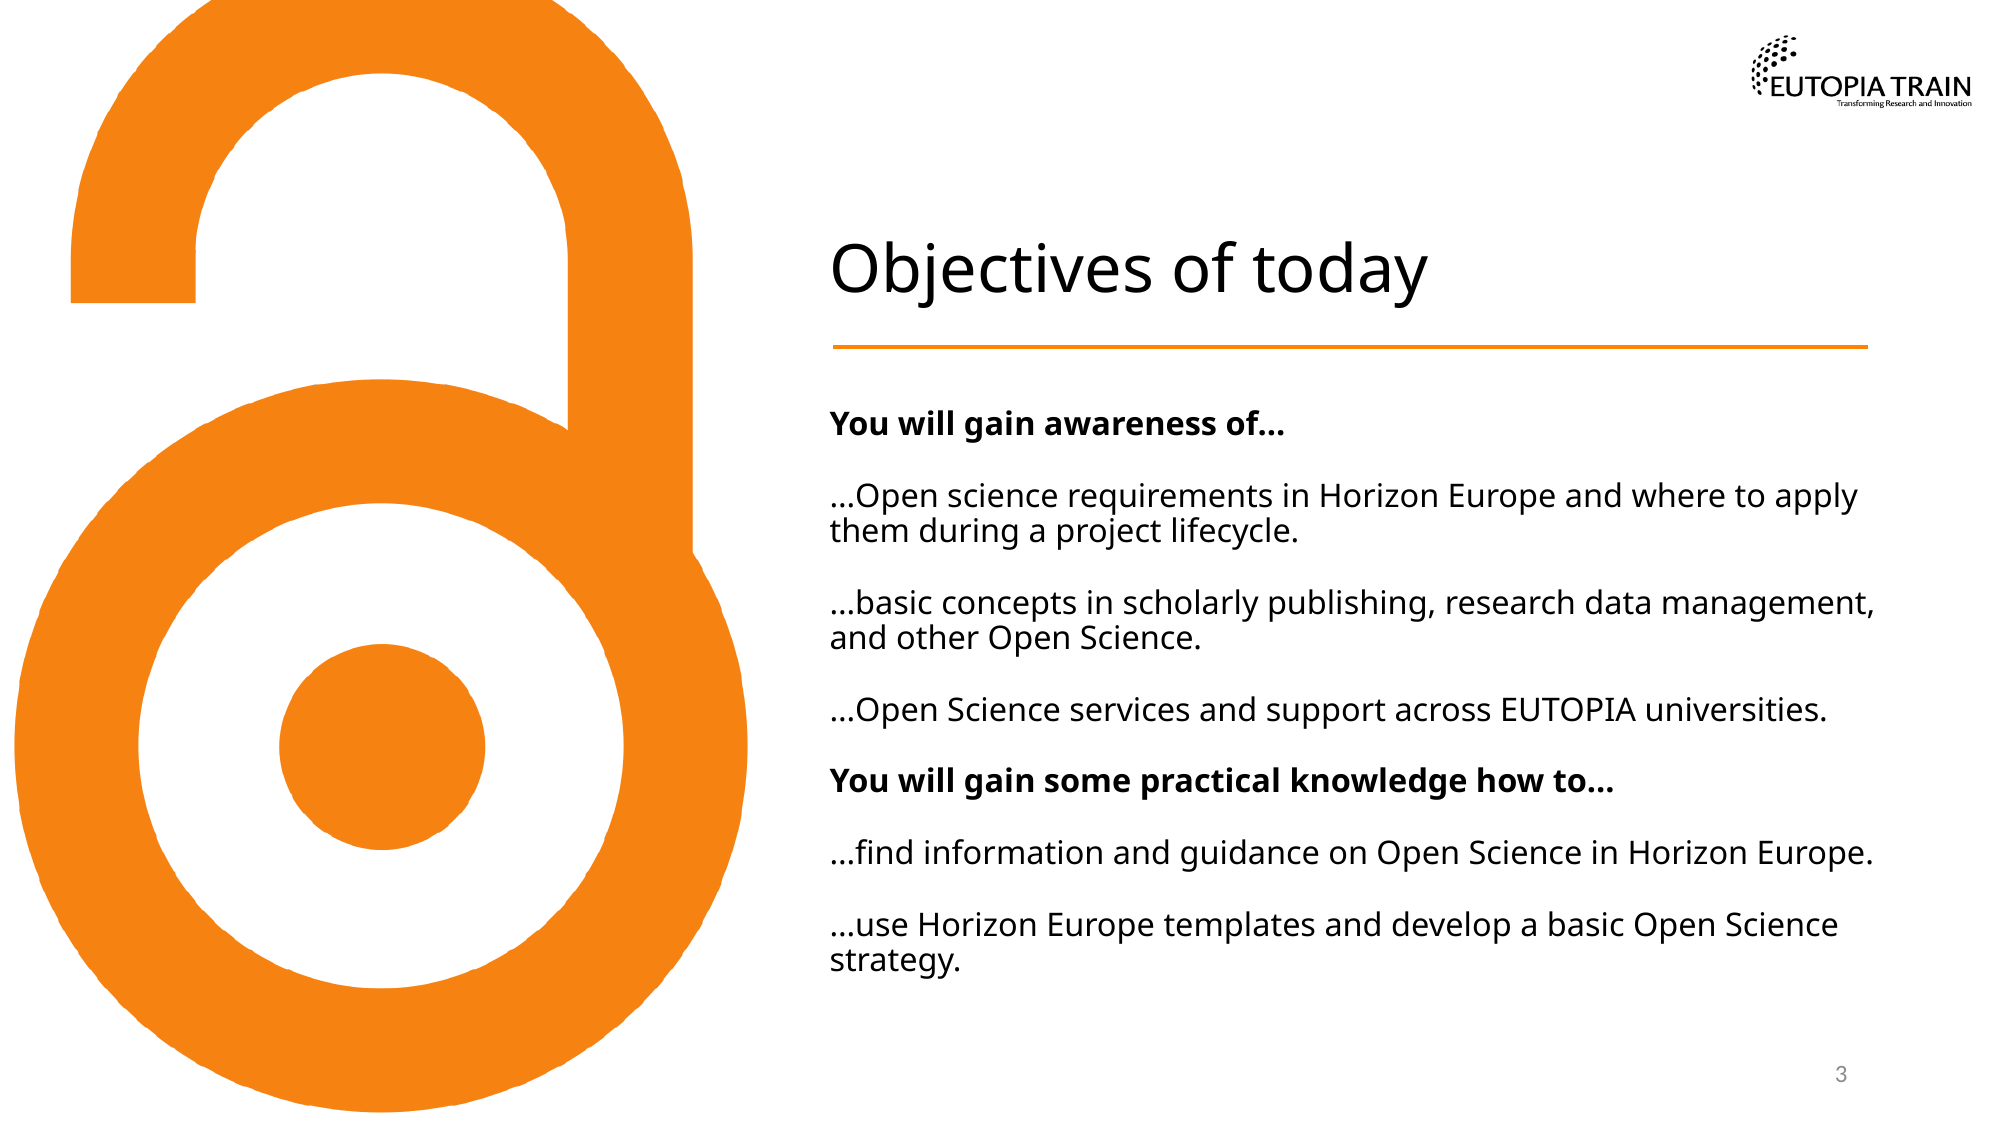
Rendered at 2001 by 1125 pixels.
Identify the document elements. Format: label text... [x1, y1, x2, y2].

title Objectives of today [814, 103, 1895, 315]
picture [1749, 31, 1976, 111]
list You will gain awareness of… …Open science requirements in Horizon Europe and where to apply them during a project lifecycle. …basic concepts in scholarly publishing, research data management, and other Open Science. …Open Science services and support across EUTOPIA universities. You will gain some practical knowledge how to… …find information and guidance on Open Science in Horizon Europe. …use Horizon Europe templates and develop a basic Open Science strategy. [814, 399, 1895, 1021]
picture [0, 0, 761, 1125]
slide_number 3 [1667, 1042, 1863, 1103]
